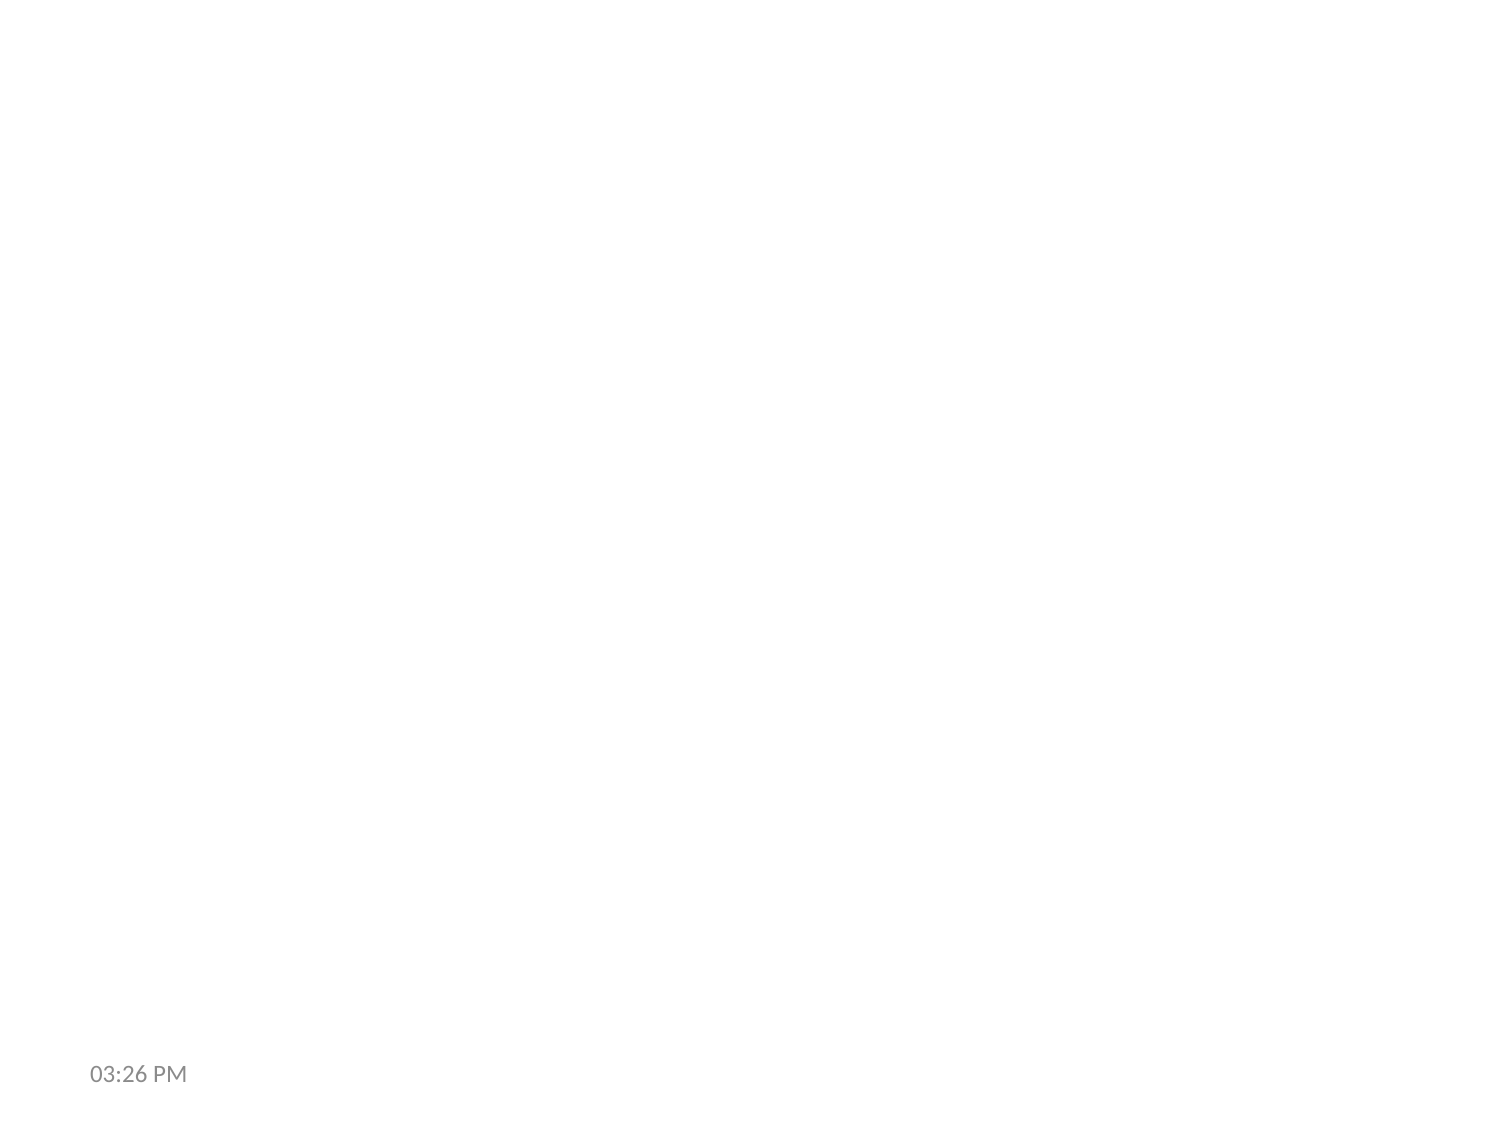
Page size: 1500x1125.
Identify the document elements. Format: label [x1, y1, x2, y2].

slide_number [75, 1042, 425, 1103]
